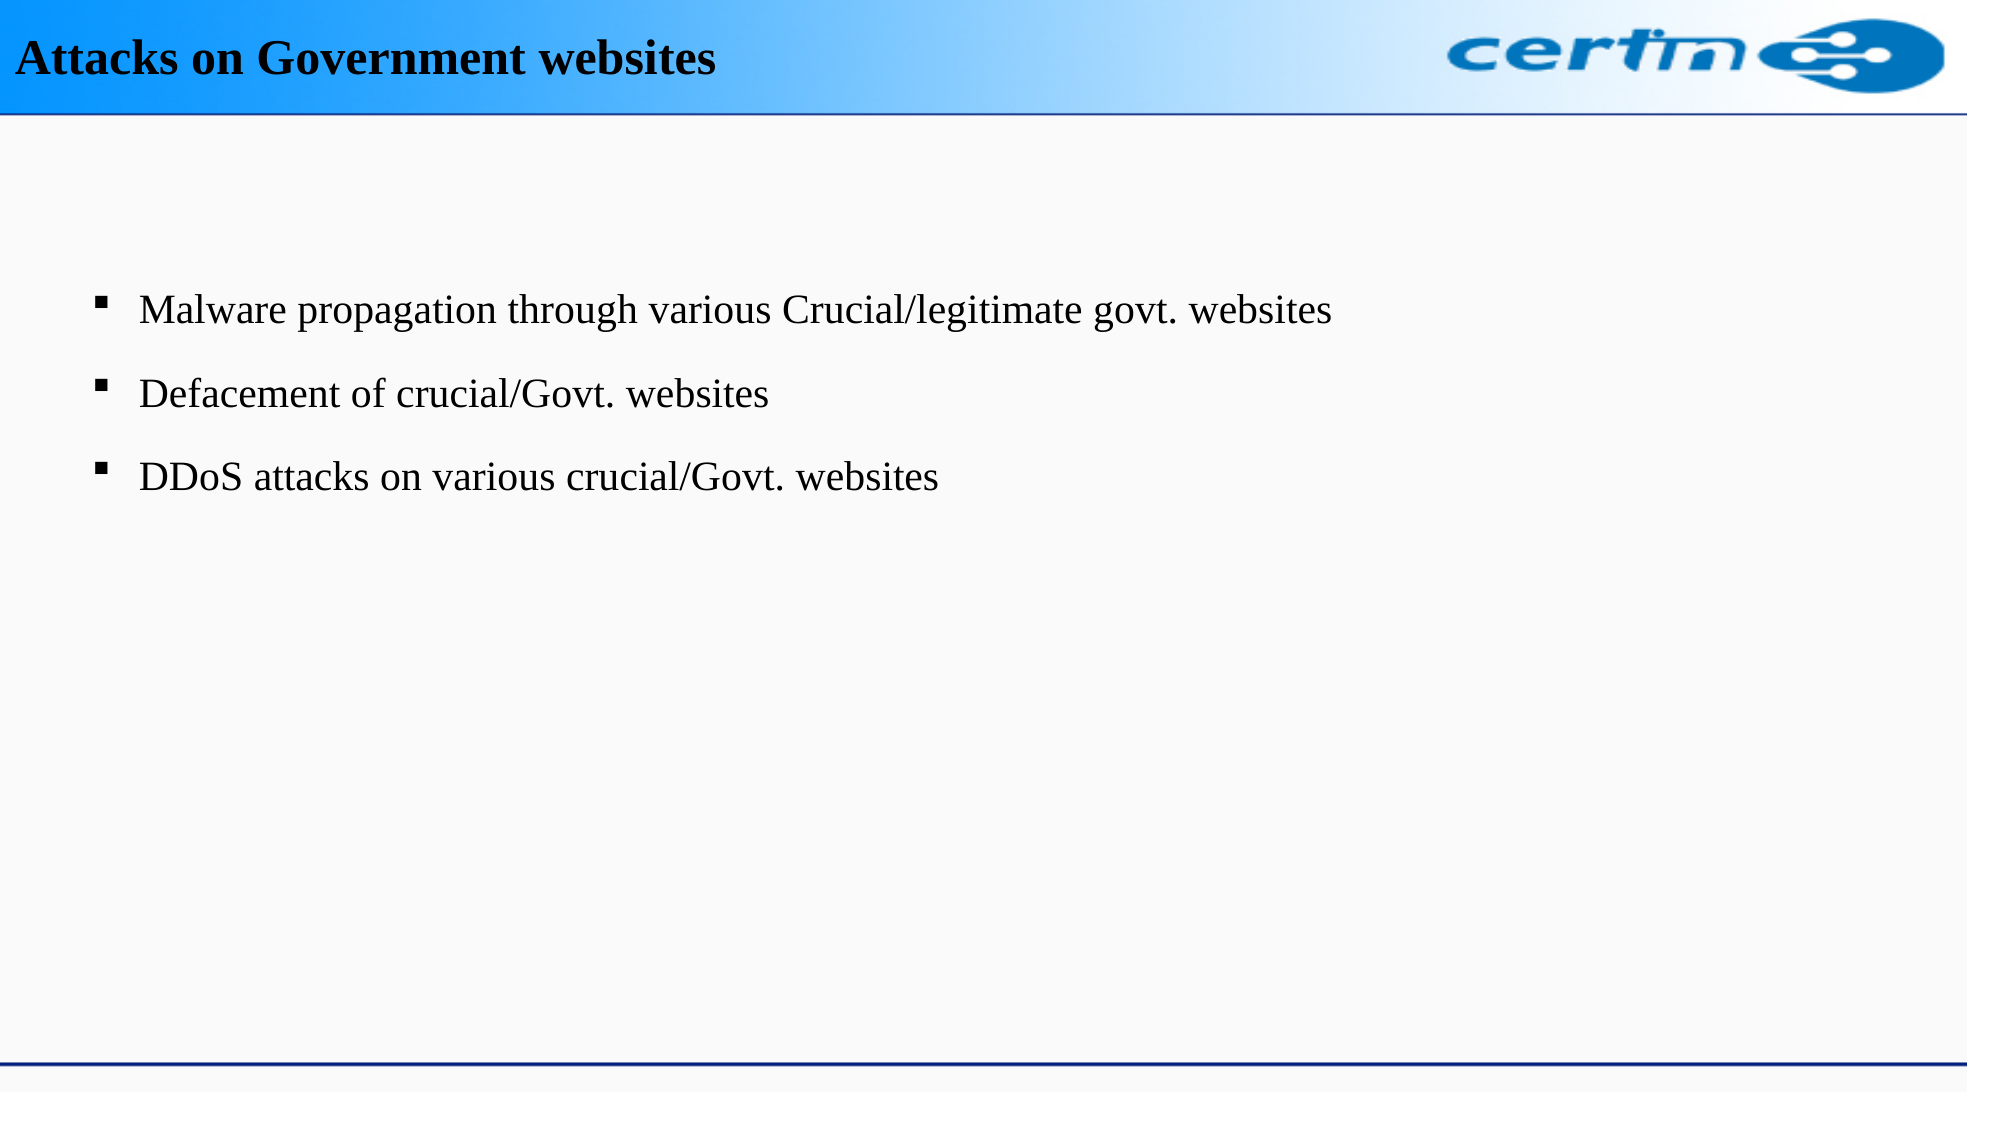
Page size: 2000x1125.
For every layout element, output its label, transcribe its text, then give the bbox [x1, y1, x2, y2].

text_box Malware propagation through various Crucial/legitimate govt. websites Defacement of crucial/Govt. websites DDoS attacks on various crucial/Govt. websites [2, 249, 1935, 1050]
text_box Attacks on Government websites [0, 0, 1500, 88]
picture [0, 0, 1967, 1092]
